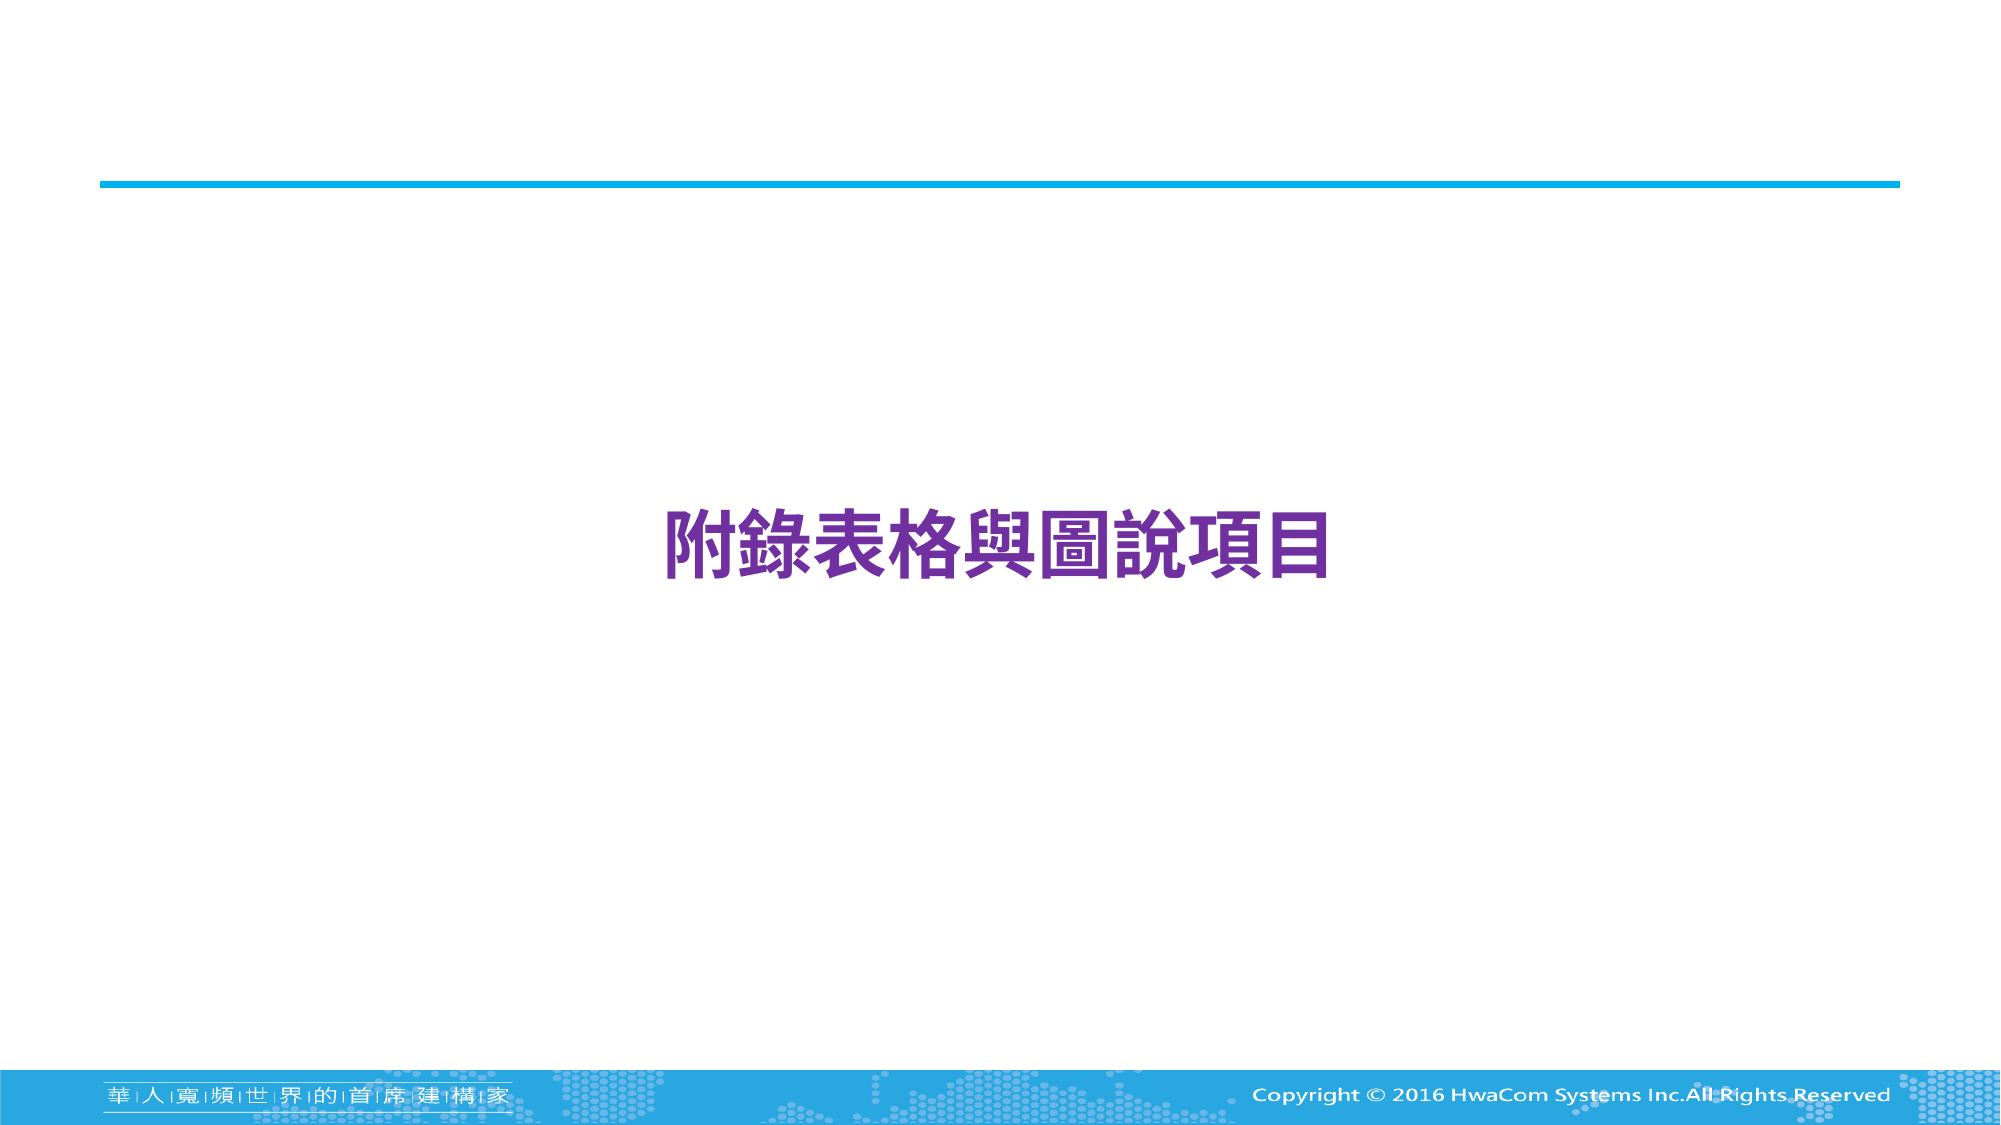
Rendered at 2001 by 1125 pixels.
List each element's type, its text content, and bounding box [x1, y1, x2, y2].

title 附錄表格與圖說項目 [99, 479, 1900, 606]
picture [0, 1070, 2000, 1125]
